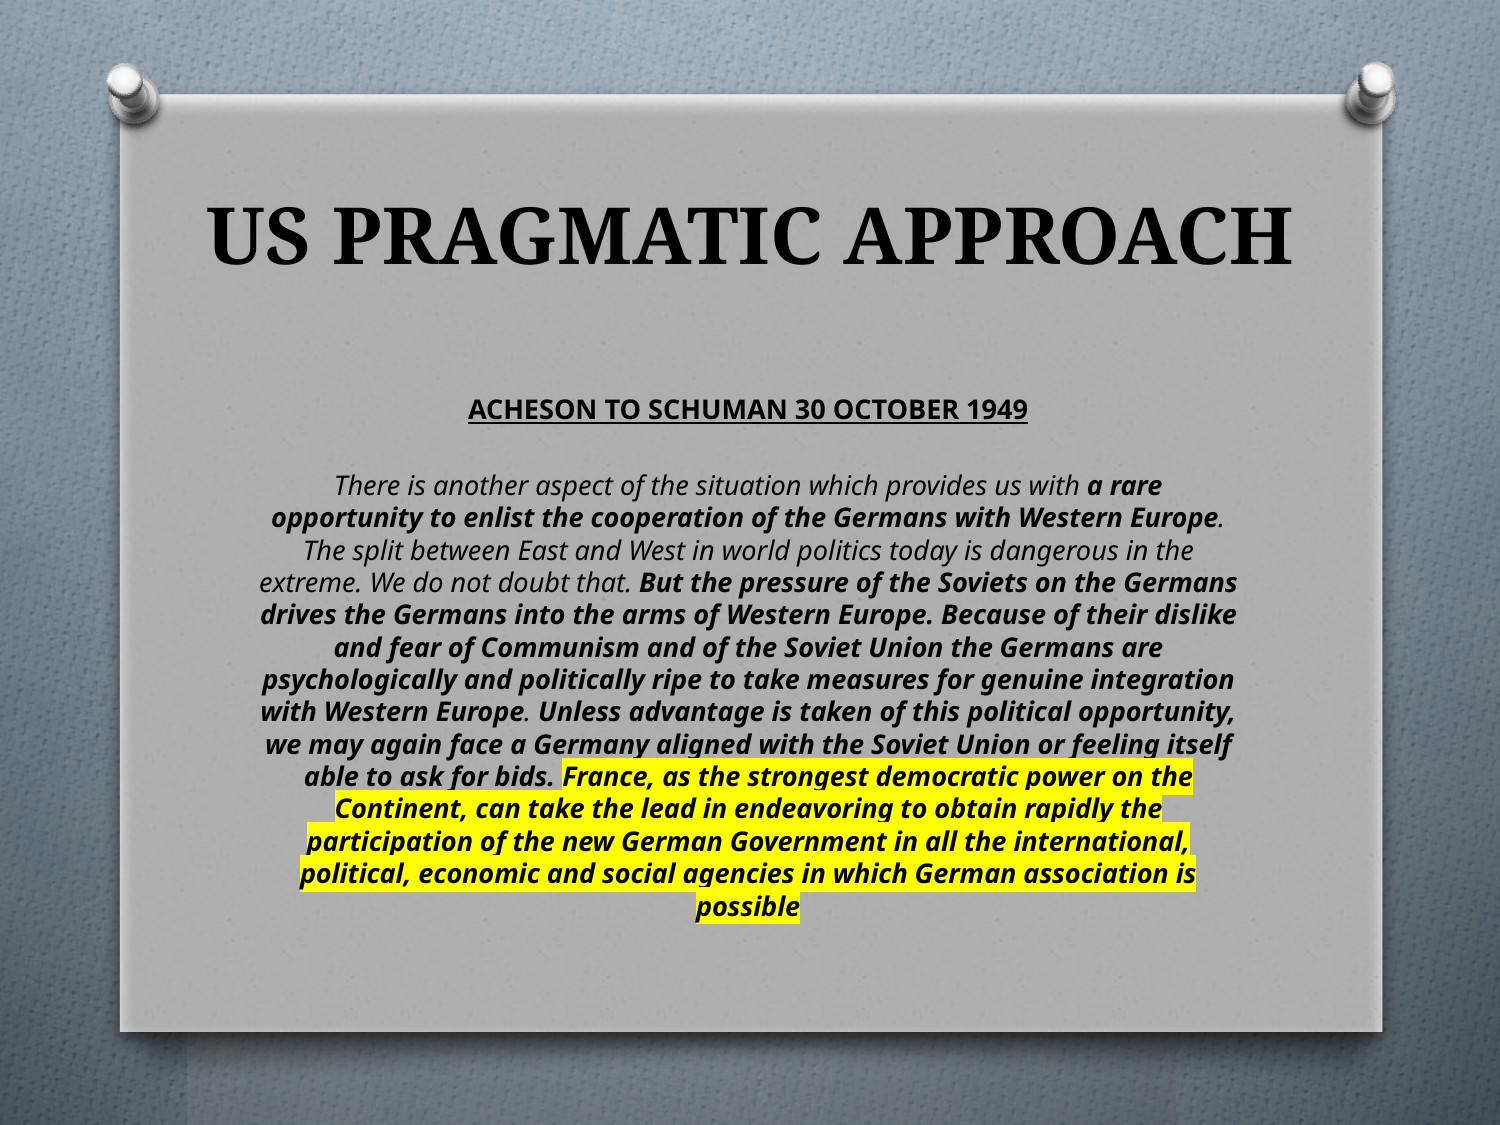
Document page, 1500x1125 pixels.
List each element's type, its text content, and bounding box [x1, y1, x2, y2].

picture [75, 29, 198, 153]
picture [1317, 35, 1439, 156]
title US PRAGMATIC APPROACH [179, 134, 1323, 332]
list ACHESON TO SCHUMAN 30 OCTOBER 1949 There is another aspect of the situation which provides us with a rare opportunity to enlist the cooperation of the Germans with Western Europe. The split between East and West in world politics today is dangerous in the extreme. We do not doubt that. But the pressure of the Soviets on the Germans drives the Germans into the arms of Western Europe. Because of their dislike and fear of Communism and of the Soviet Union the Germans are psychologically and politically ripe to take measures for genuine integration with Western Europe. Unless advantage is taken of this political opportunity, we may again face a Germany aligned with the Soviet Union or feeling itself able to ask for bids. France, as the strongest democratic power on the Continent, can take the lead in endeavoring to obtain rapidly the participation of the new German Government in all the international, political, economic and social agencies in which German association is possible [240, 347, 1257, 939]
